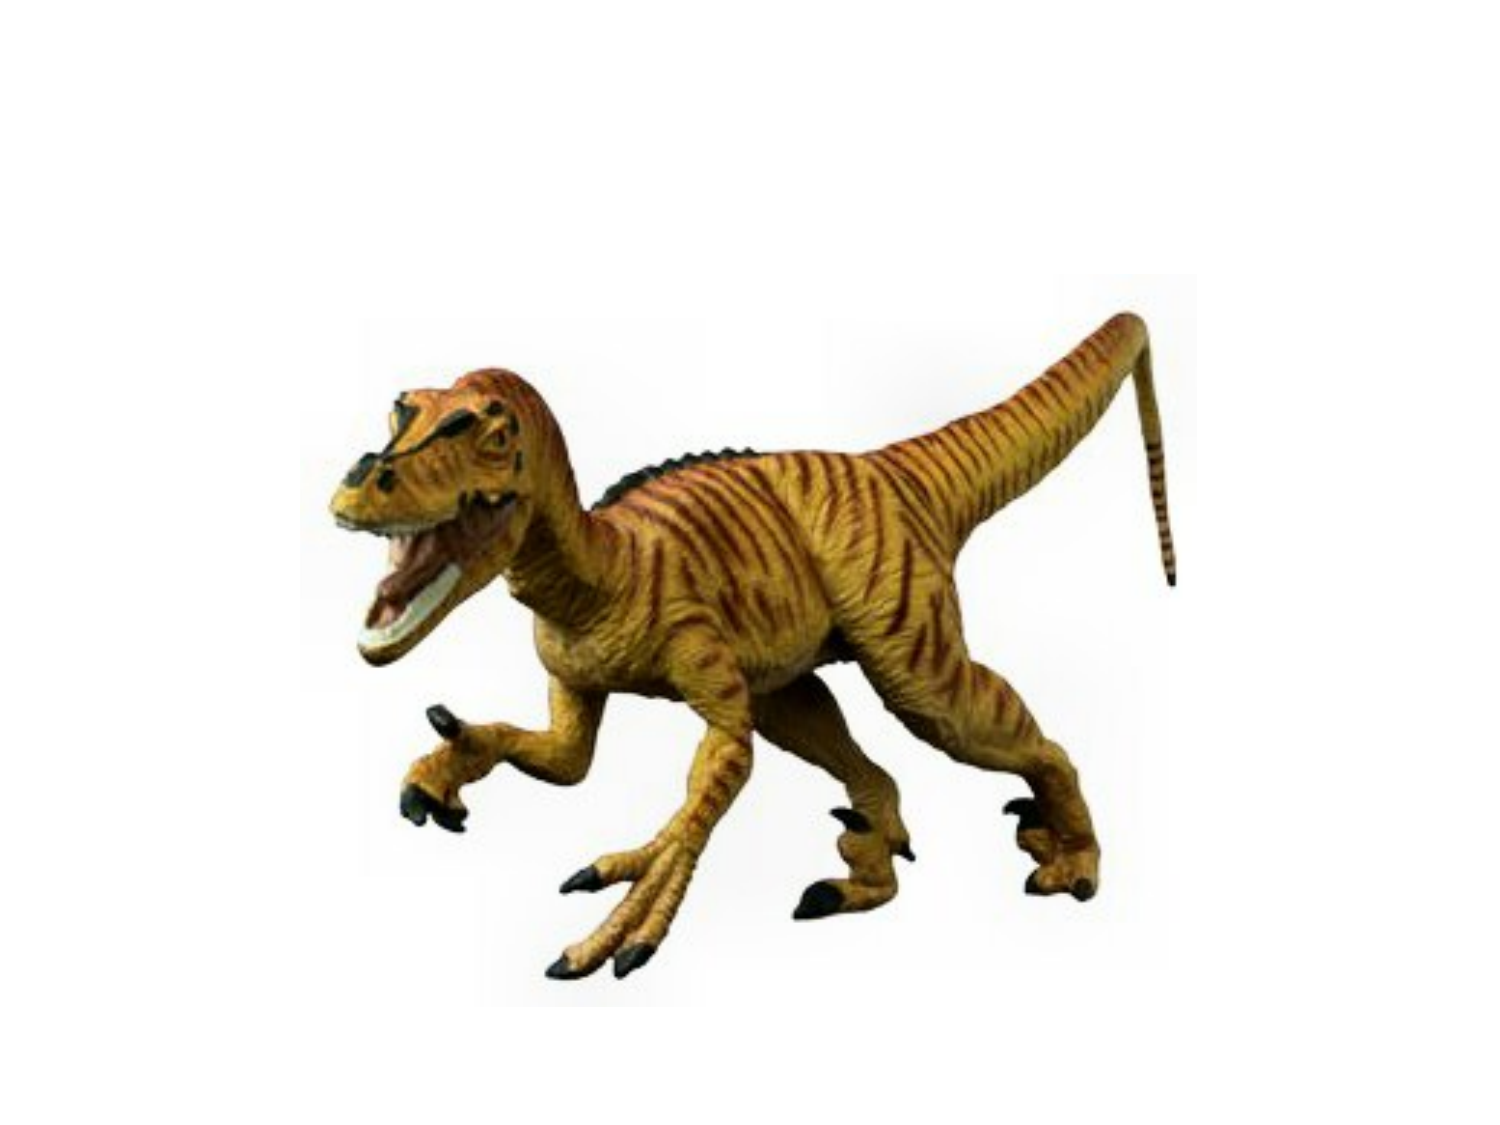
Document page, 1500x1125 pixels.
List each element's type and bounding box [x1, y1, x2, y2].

picture [299, 274, 1198, 1008]
